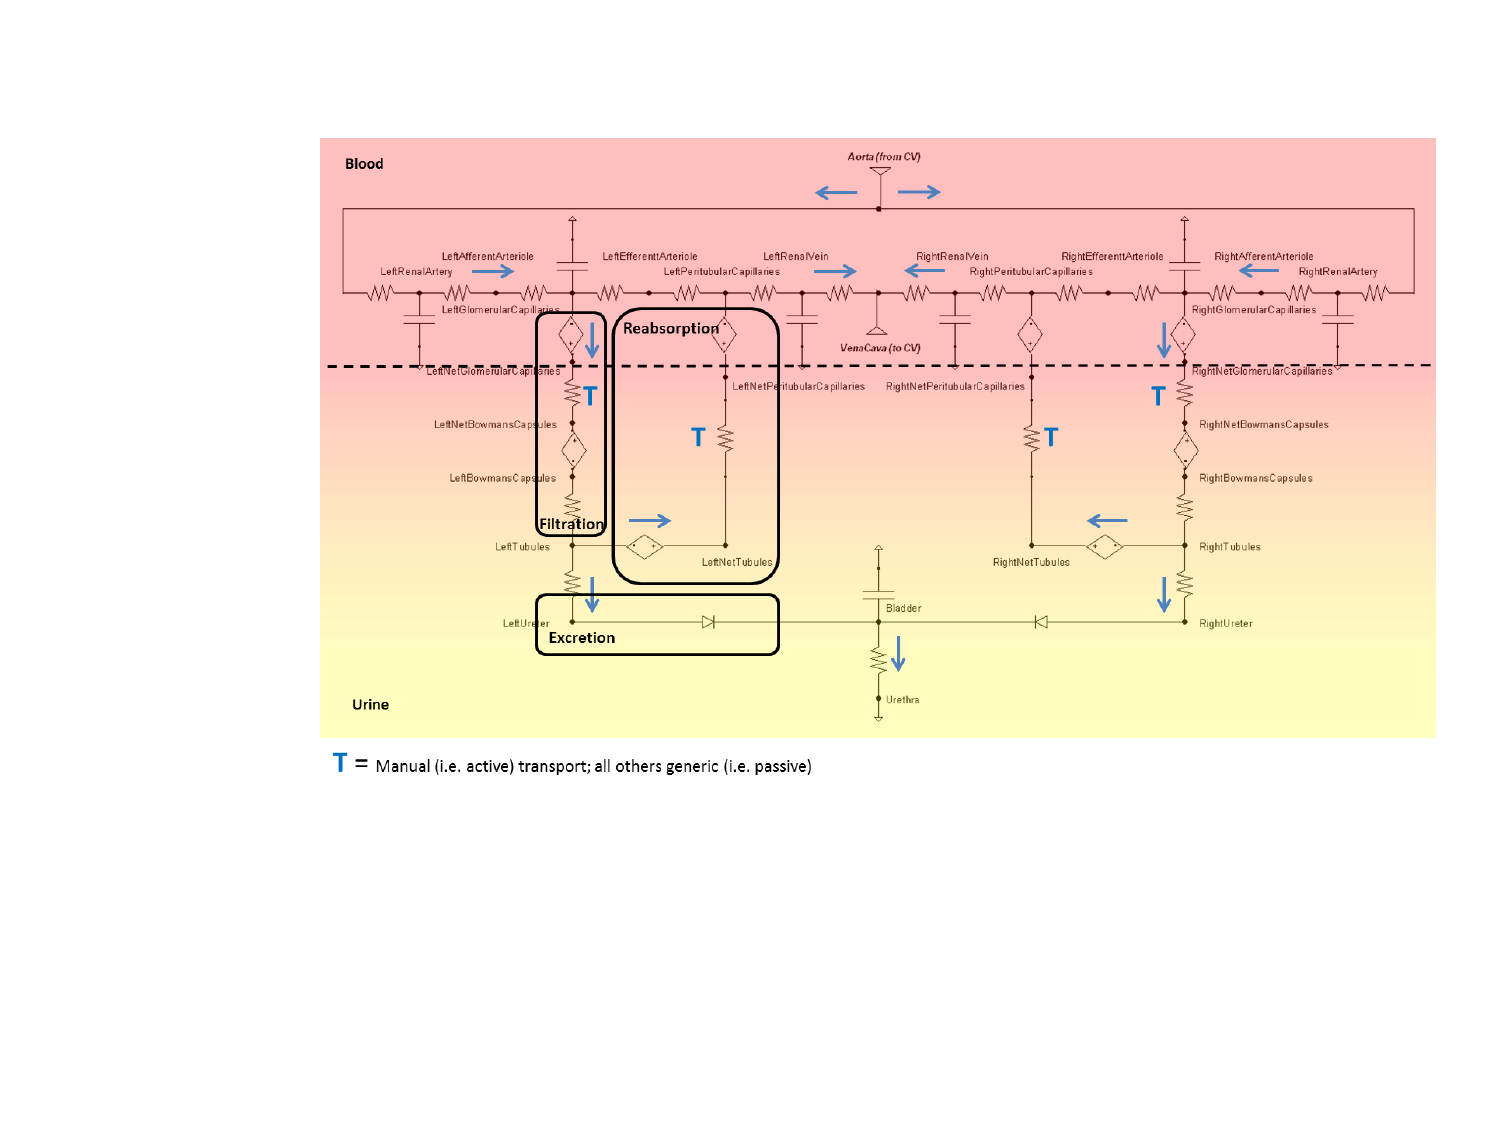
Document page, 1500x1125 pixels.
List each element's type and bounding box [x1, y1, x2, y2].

picture [312, 138, 1438, 797]
